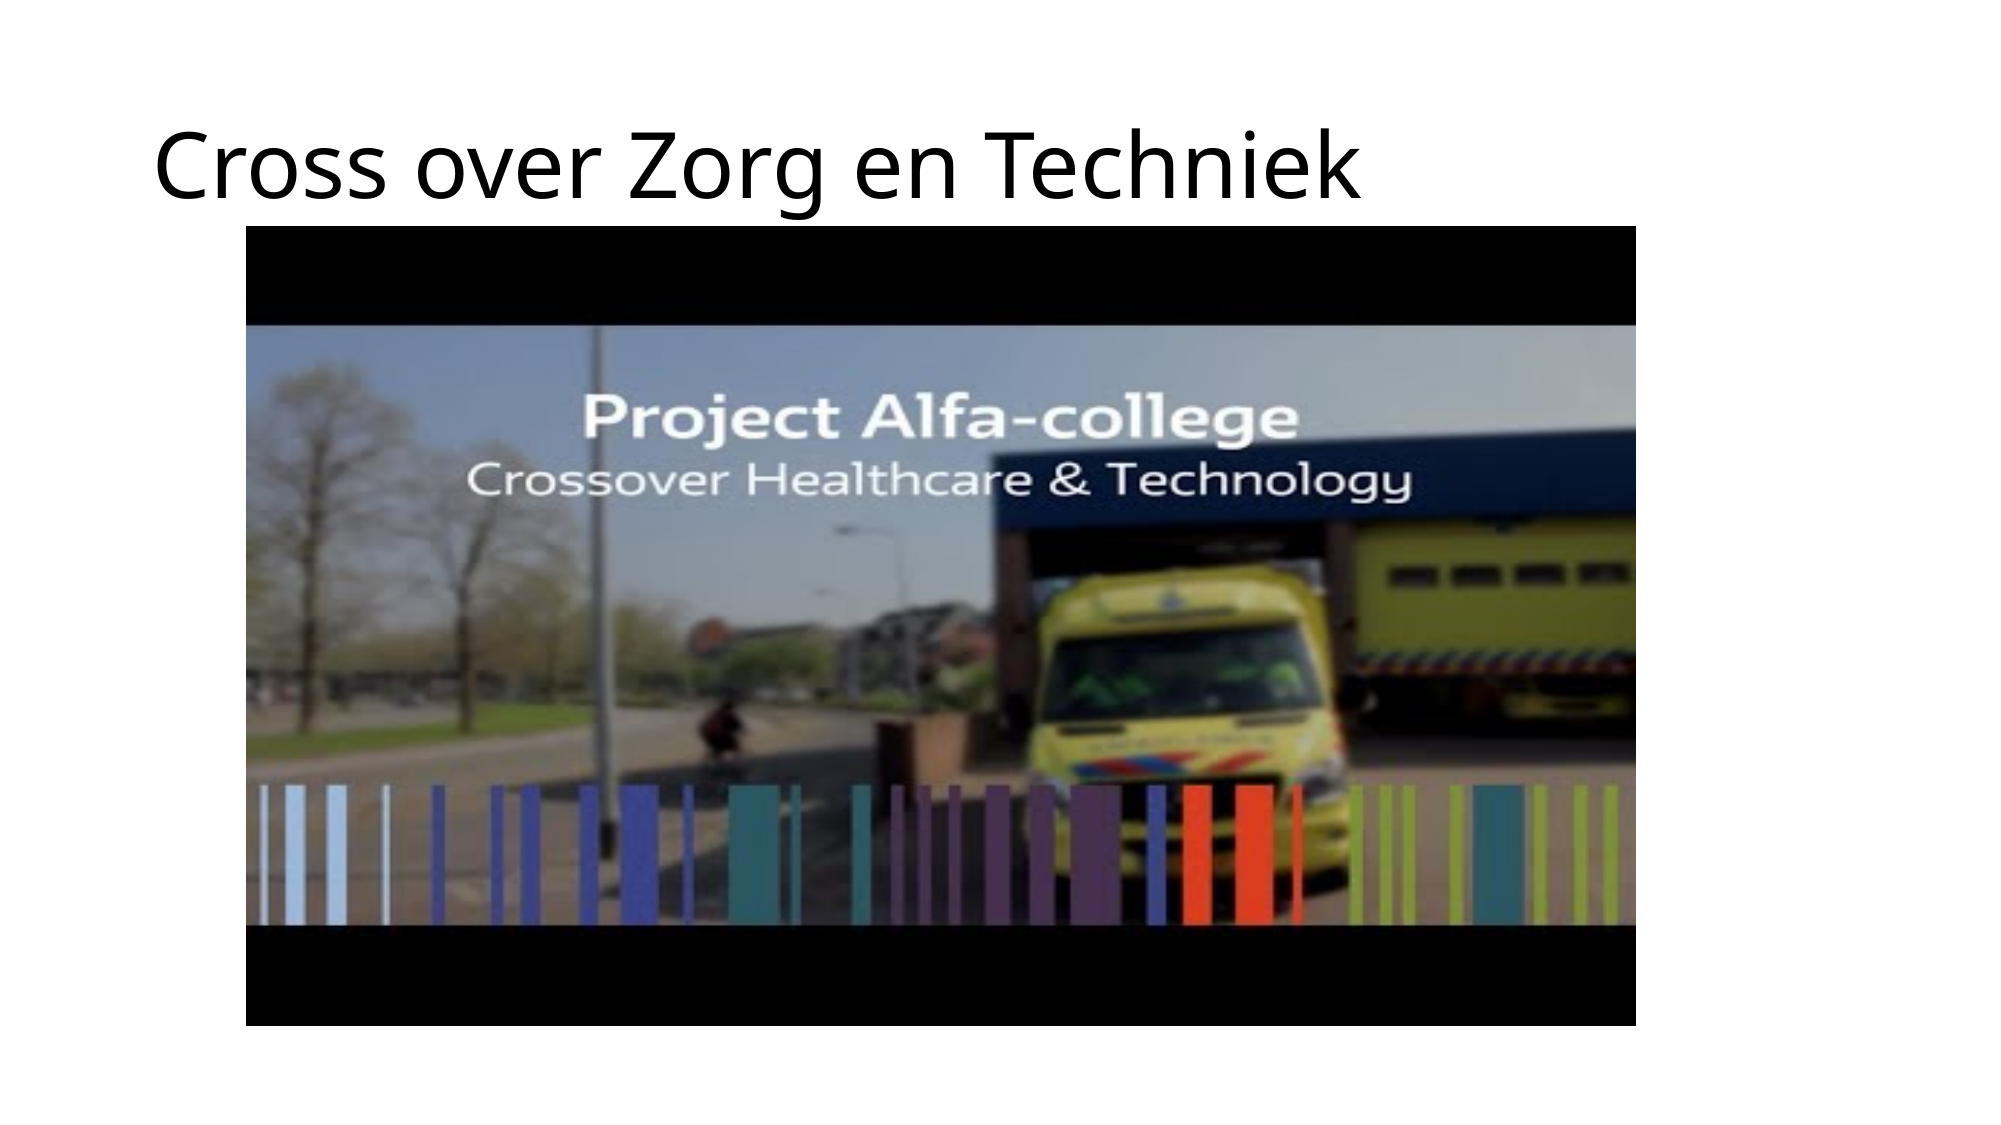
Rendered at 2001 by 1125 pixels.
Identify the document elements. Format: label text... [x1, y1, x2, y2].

title Cross over Zorg en Techniek [137, 59, 1863, 278]
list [245, 225, 1636, 1027]
